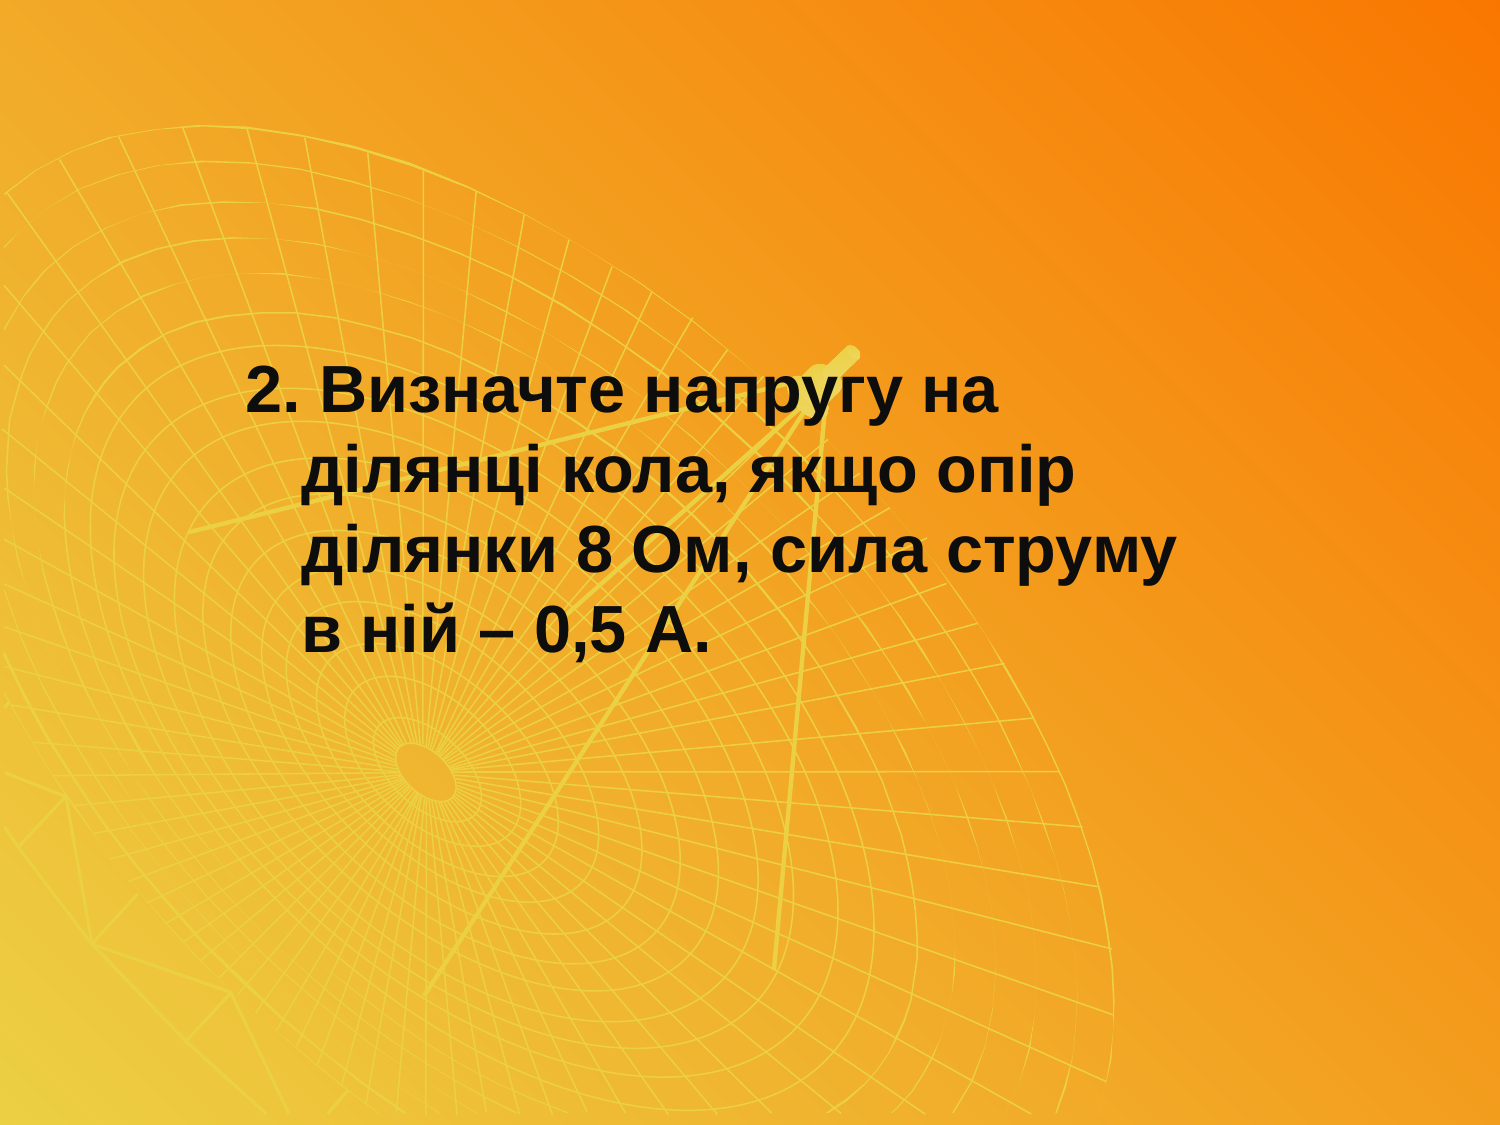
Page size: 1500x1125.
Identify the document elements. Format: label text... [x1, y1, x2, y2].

list 2. Визначте напругу на ділянці кола, якщо опір ділянки 8 Ом, сила струму в ній – 0,5 А. [230, 338, 1211, 1106]
